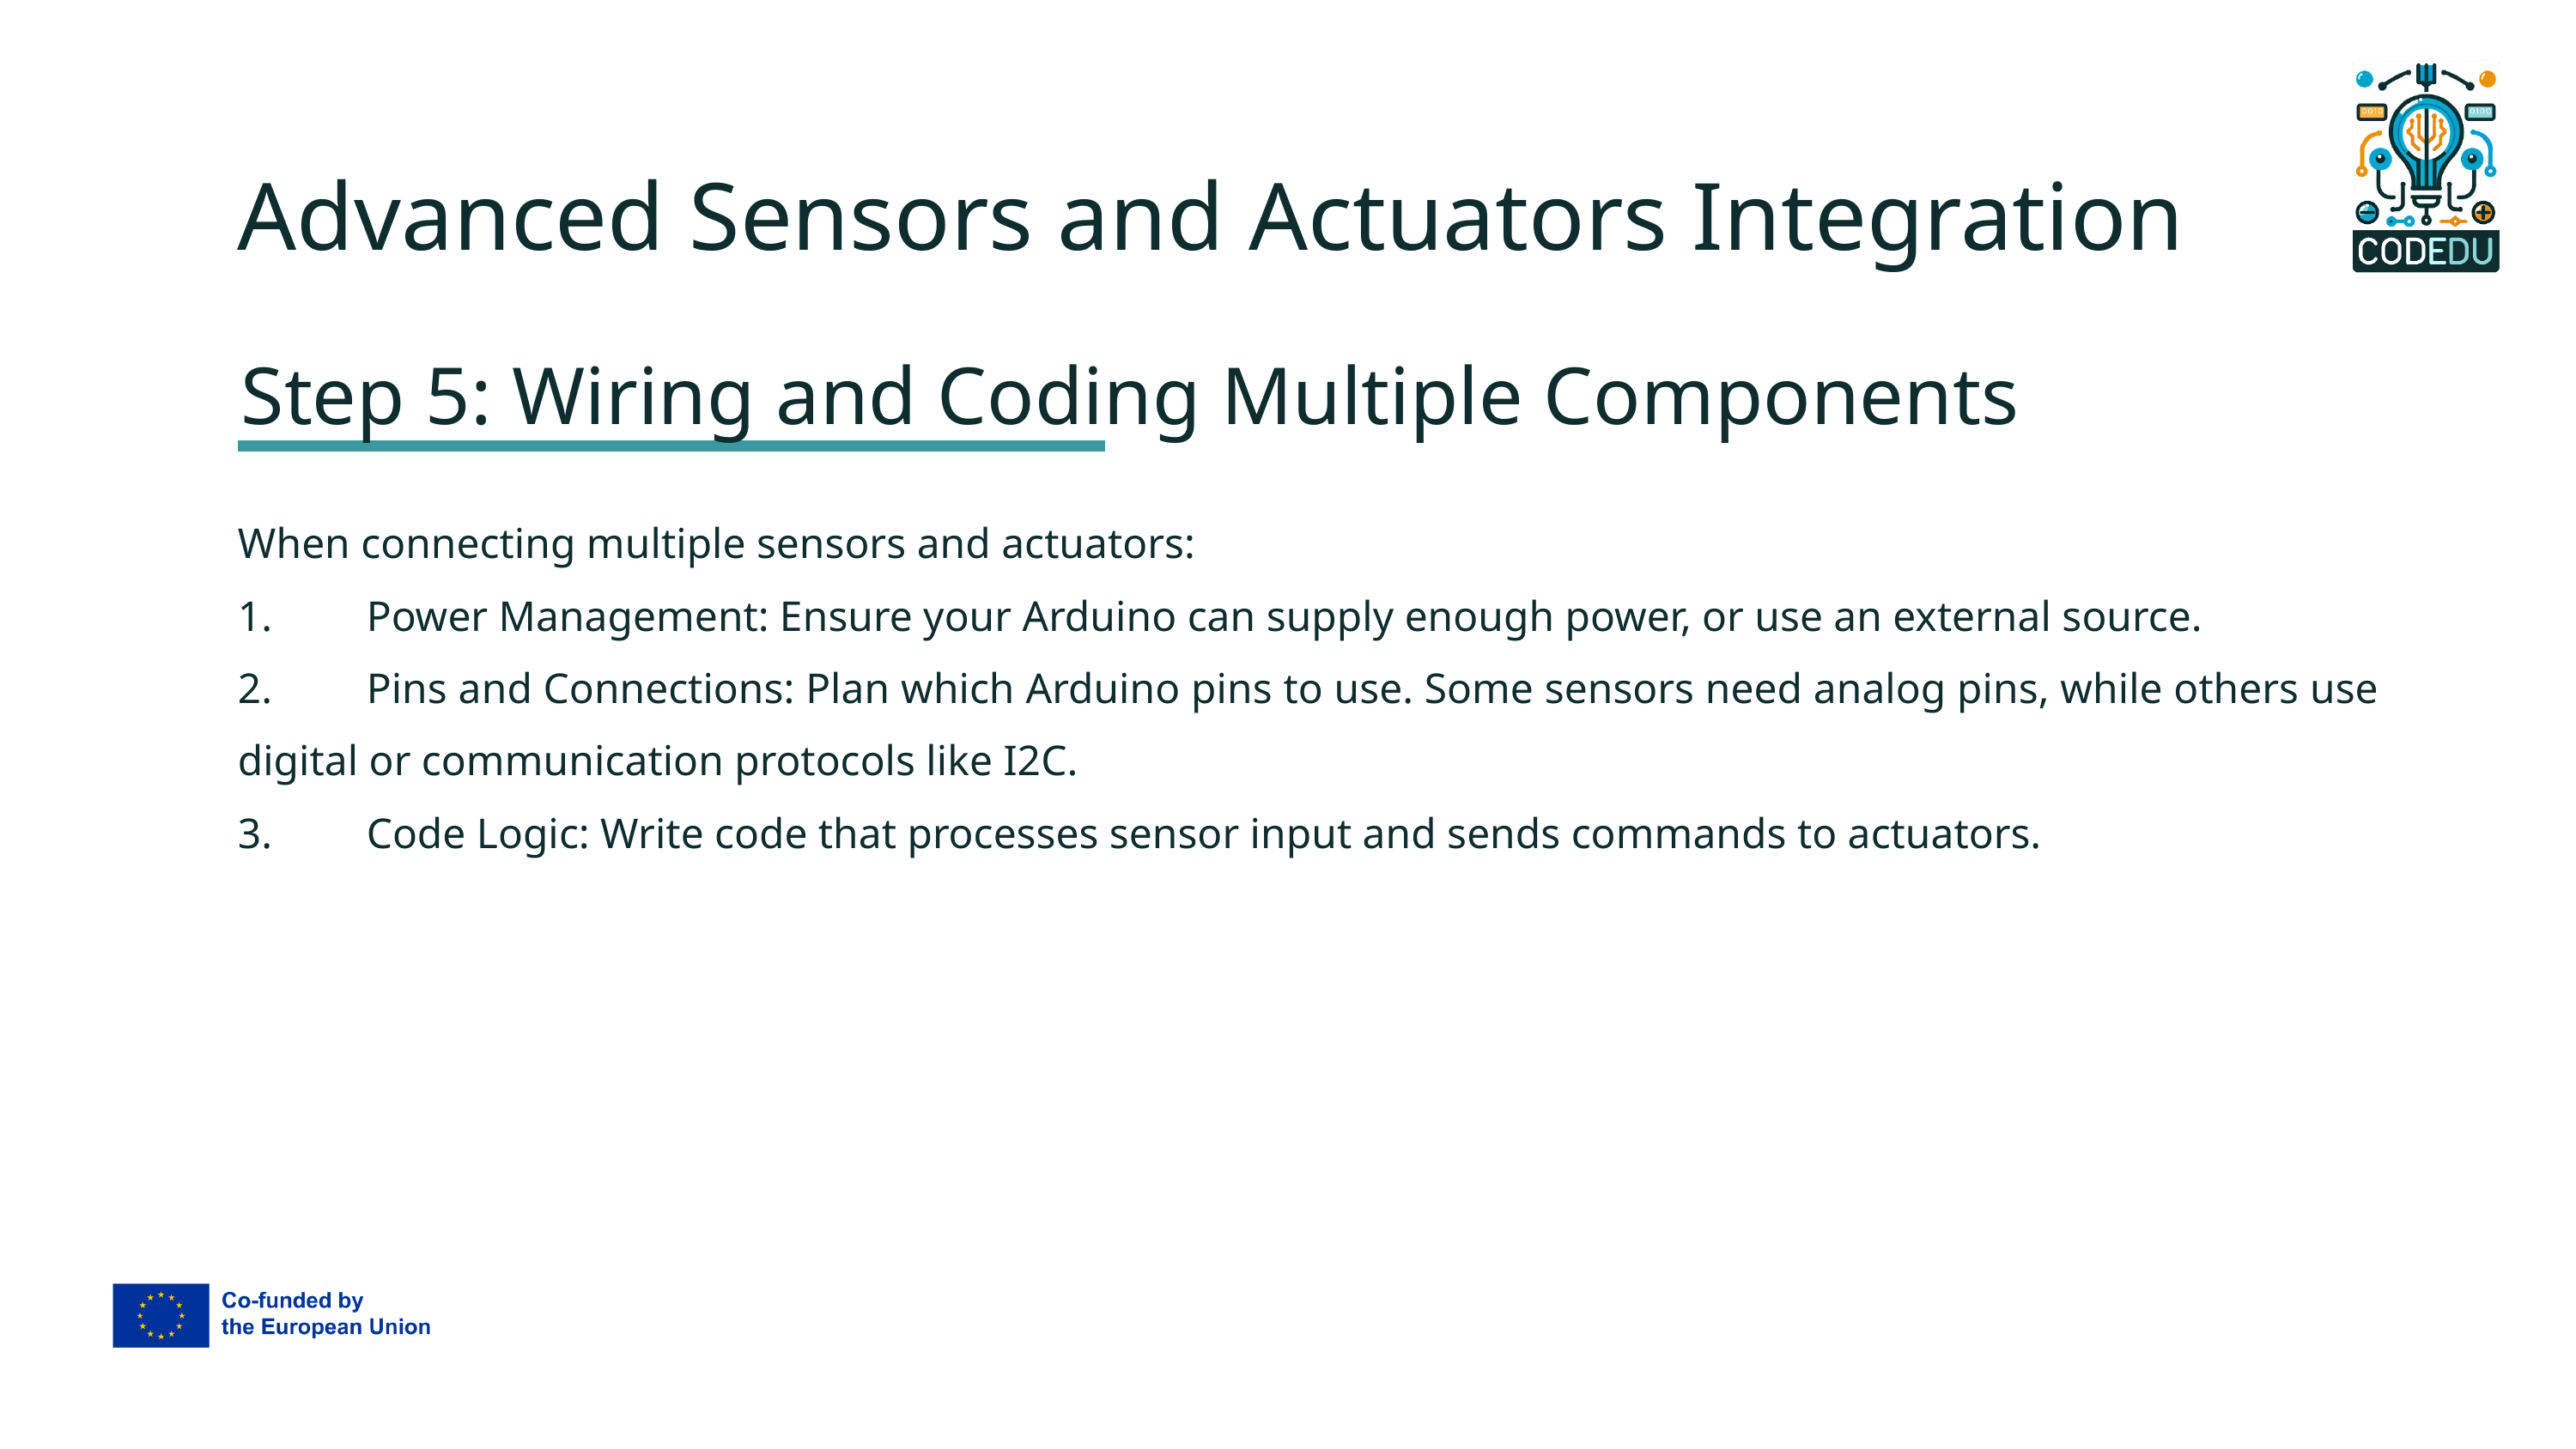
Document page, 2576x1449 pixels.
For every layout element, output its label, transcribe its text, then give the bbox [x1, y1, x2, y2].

text_box Advanced Sensors and Actuators Integration [237, 146, 2217, 392]
text_box [107, 1278, 443, 1353]
text_box Step 5: Wiring and Coding Multiple Components [240, 392, 2396, 440]
picture [2221, 0, 2576, 395]
text_box When connecting multiple sensors and actuators: 1. Power Management: Ensure your Arduino can supply enough power, or use an external source. 2. Pins and Connections: Plan which Arduino pins to use. Some sensors need analog pins, while others use digital or communication protocols like I2C. 3. Code Logic: Write code that processes sensor input and sends commands to actuators. [237, 494, 2382, 1002]
